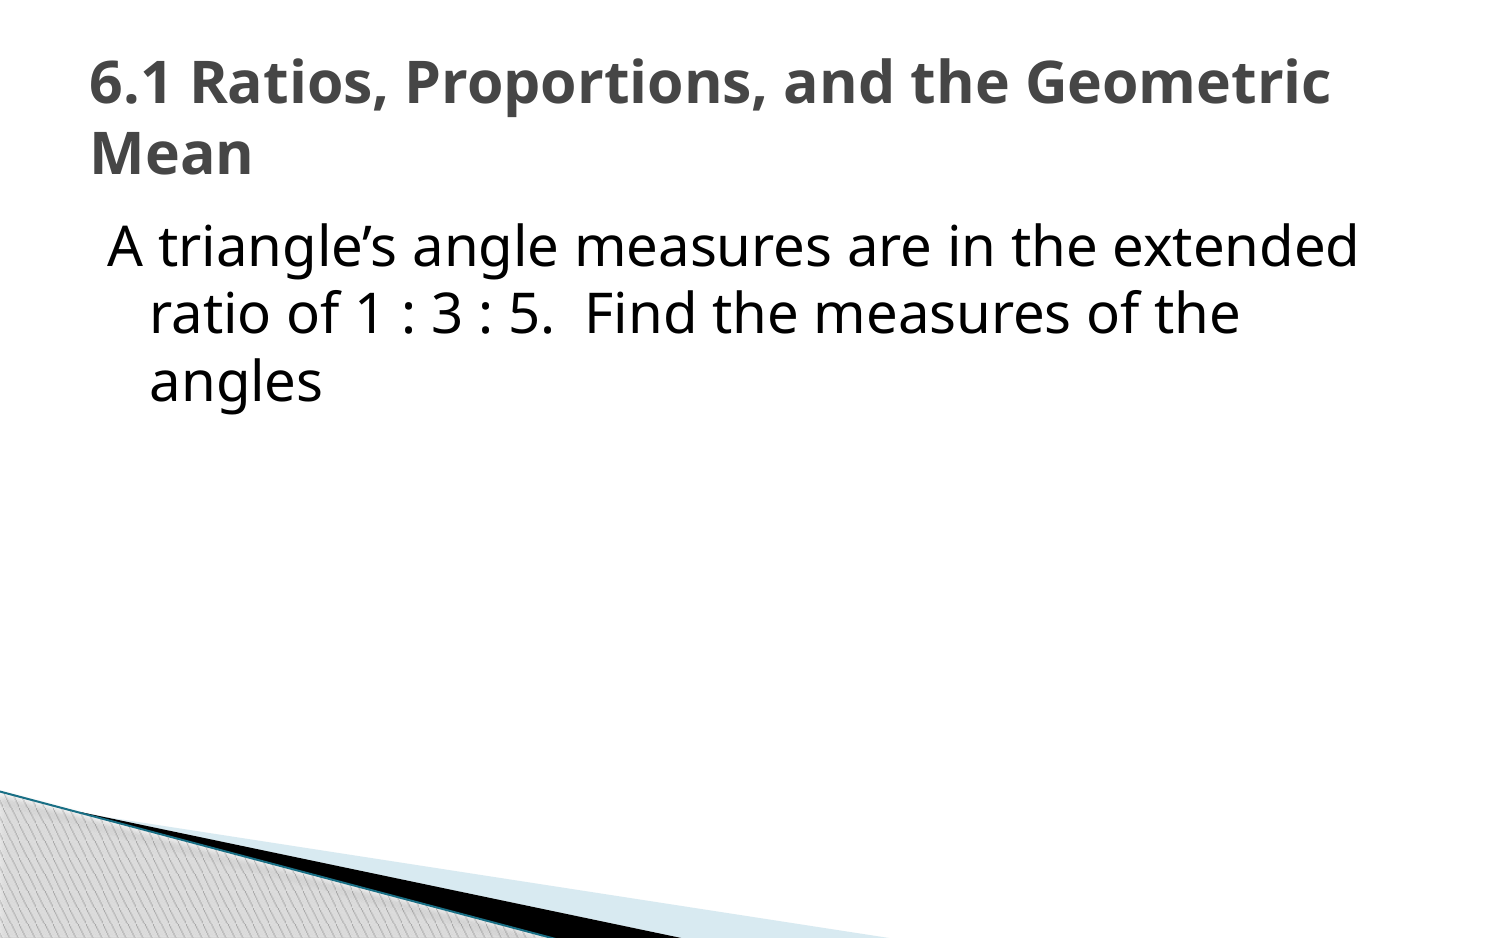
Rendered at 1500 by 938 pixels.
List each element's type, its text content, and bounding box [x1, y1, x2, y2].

list A triangle’s angle measures are in the extended ratio of 1 : 3 : 5. Find the measures of the angles [75, 202, 1425, 822]
title 6.1 Ratios, Proportions, and the Geometric Mean [75, 37, 1425, 194]
